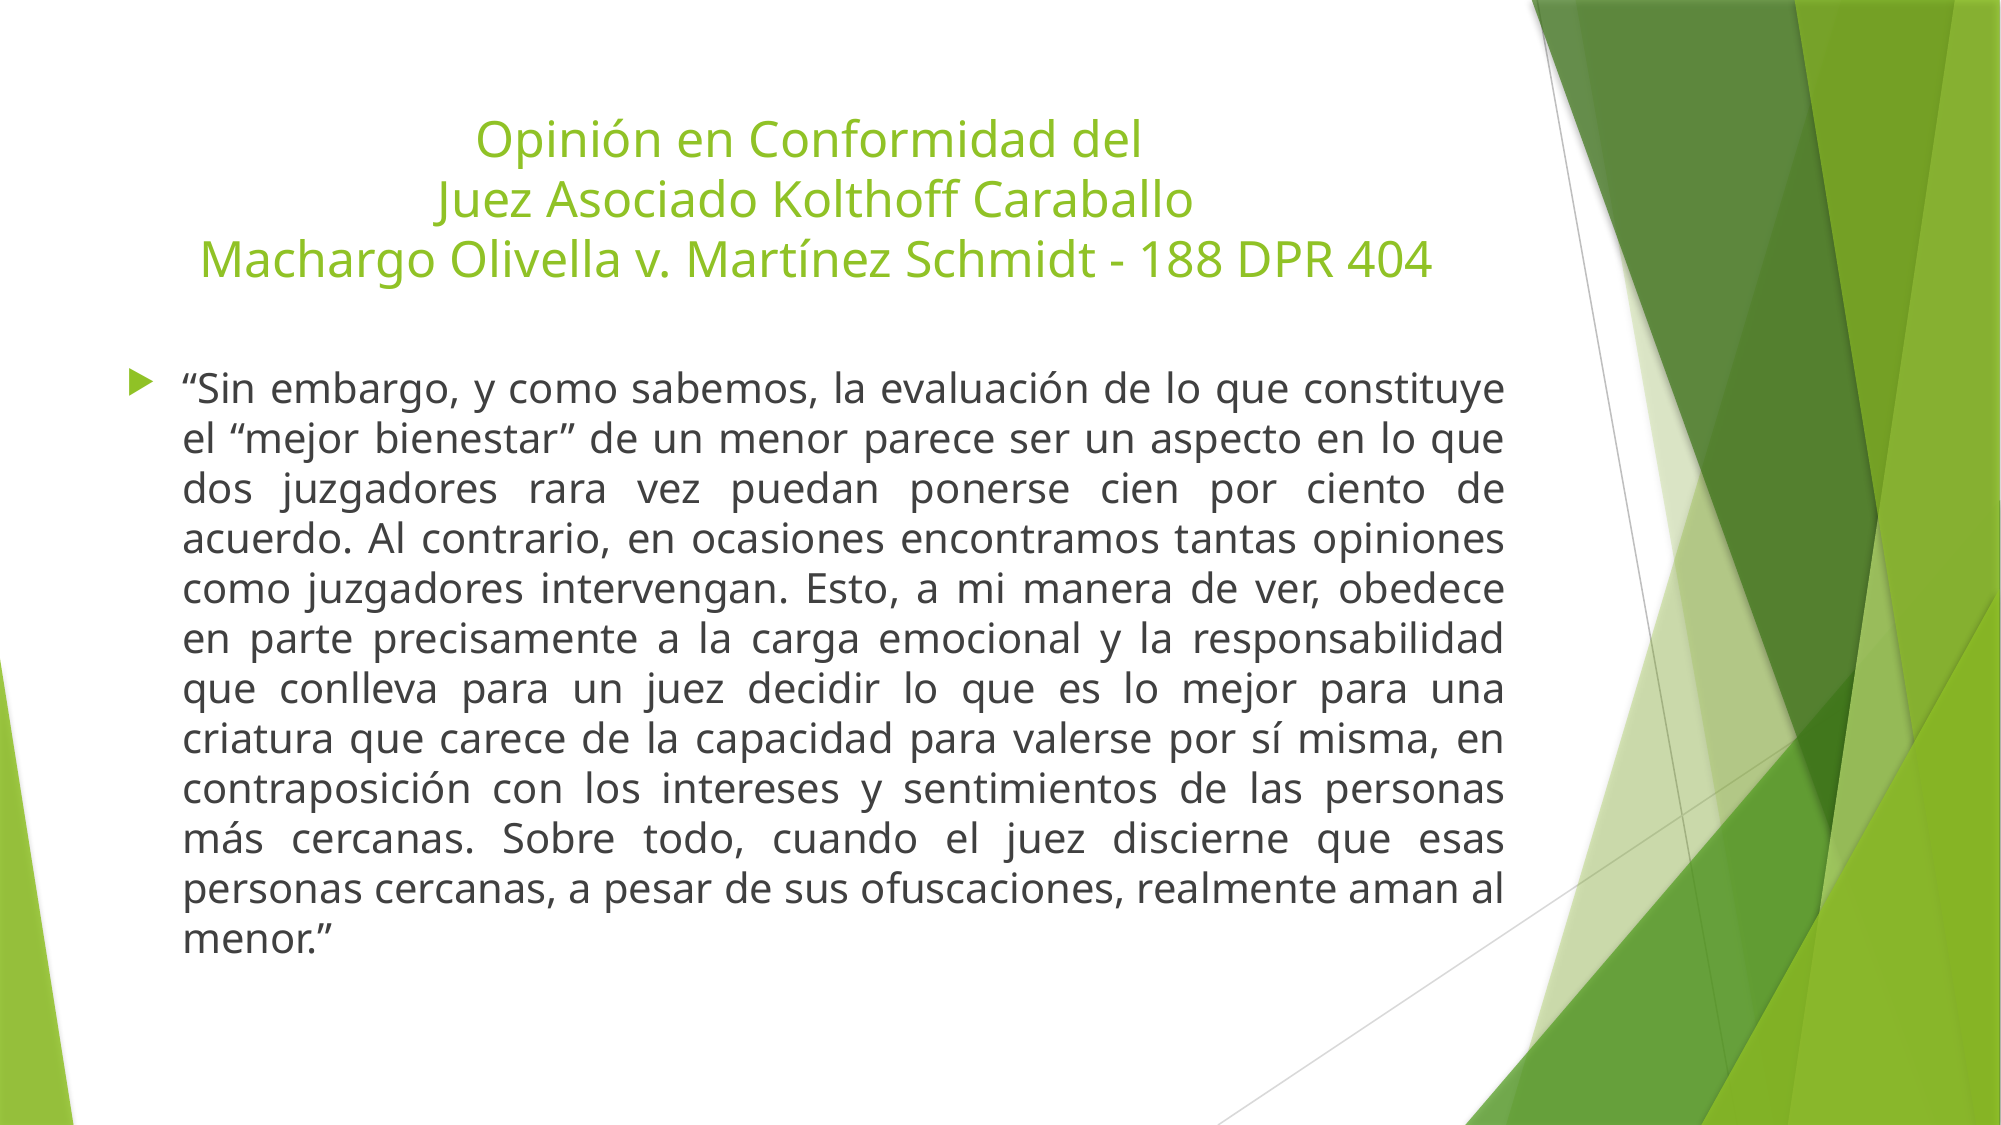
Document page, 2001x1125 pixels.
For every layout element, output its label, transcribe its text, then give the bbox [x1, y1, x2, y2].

title Opinión en Conformidad del Juez Asociado Kolthoff Caraballo Machargo Olivella v. Martínez Schmidt - 188 DPR 404 [111, 99, 1522, 317]
list “Sin embargo, y como sabemos, la evaluación de lo que constituye el “mejor bienestar” de un menor parece ser un aspecto en lo que dos juzgadores rara vez puedan ponerse cien por ciento de acuerdo. Al contrario, en ocasiones encontramos tantas opiniones como juzgadores intervengan. Esto, a mi manera de ver, obedece en parte precisamente a la carga emocional y la responsabilidad que conlleva para un juez decidir lo que es lo mejor para una criatura que carece de la capacidad para valerse por sí misma, en contraposición con los intereses y sentimientos de las personas más cercanas. Sobre todo, cuando el juez discierne que esas personas cercanas, a pesar de sus ofuscaciones, realmente aman al menor.” [111, 354, 1522, 992]
